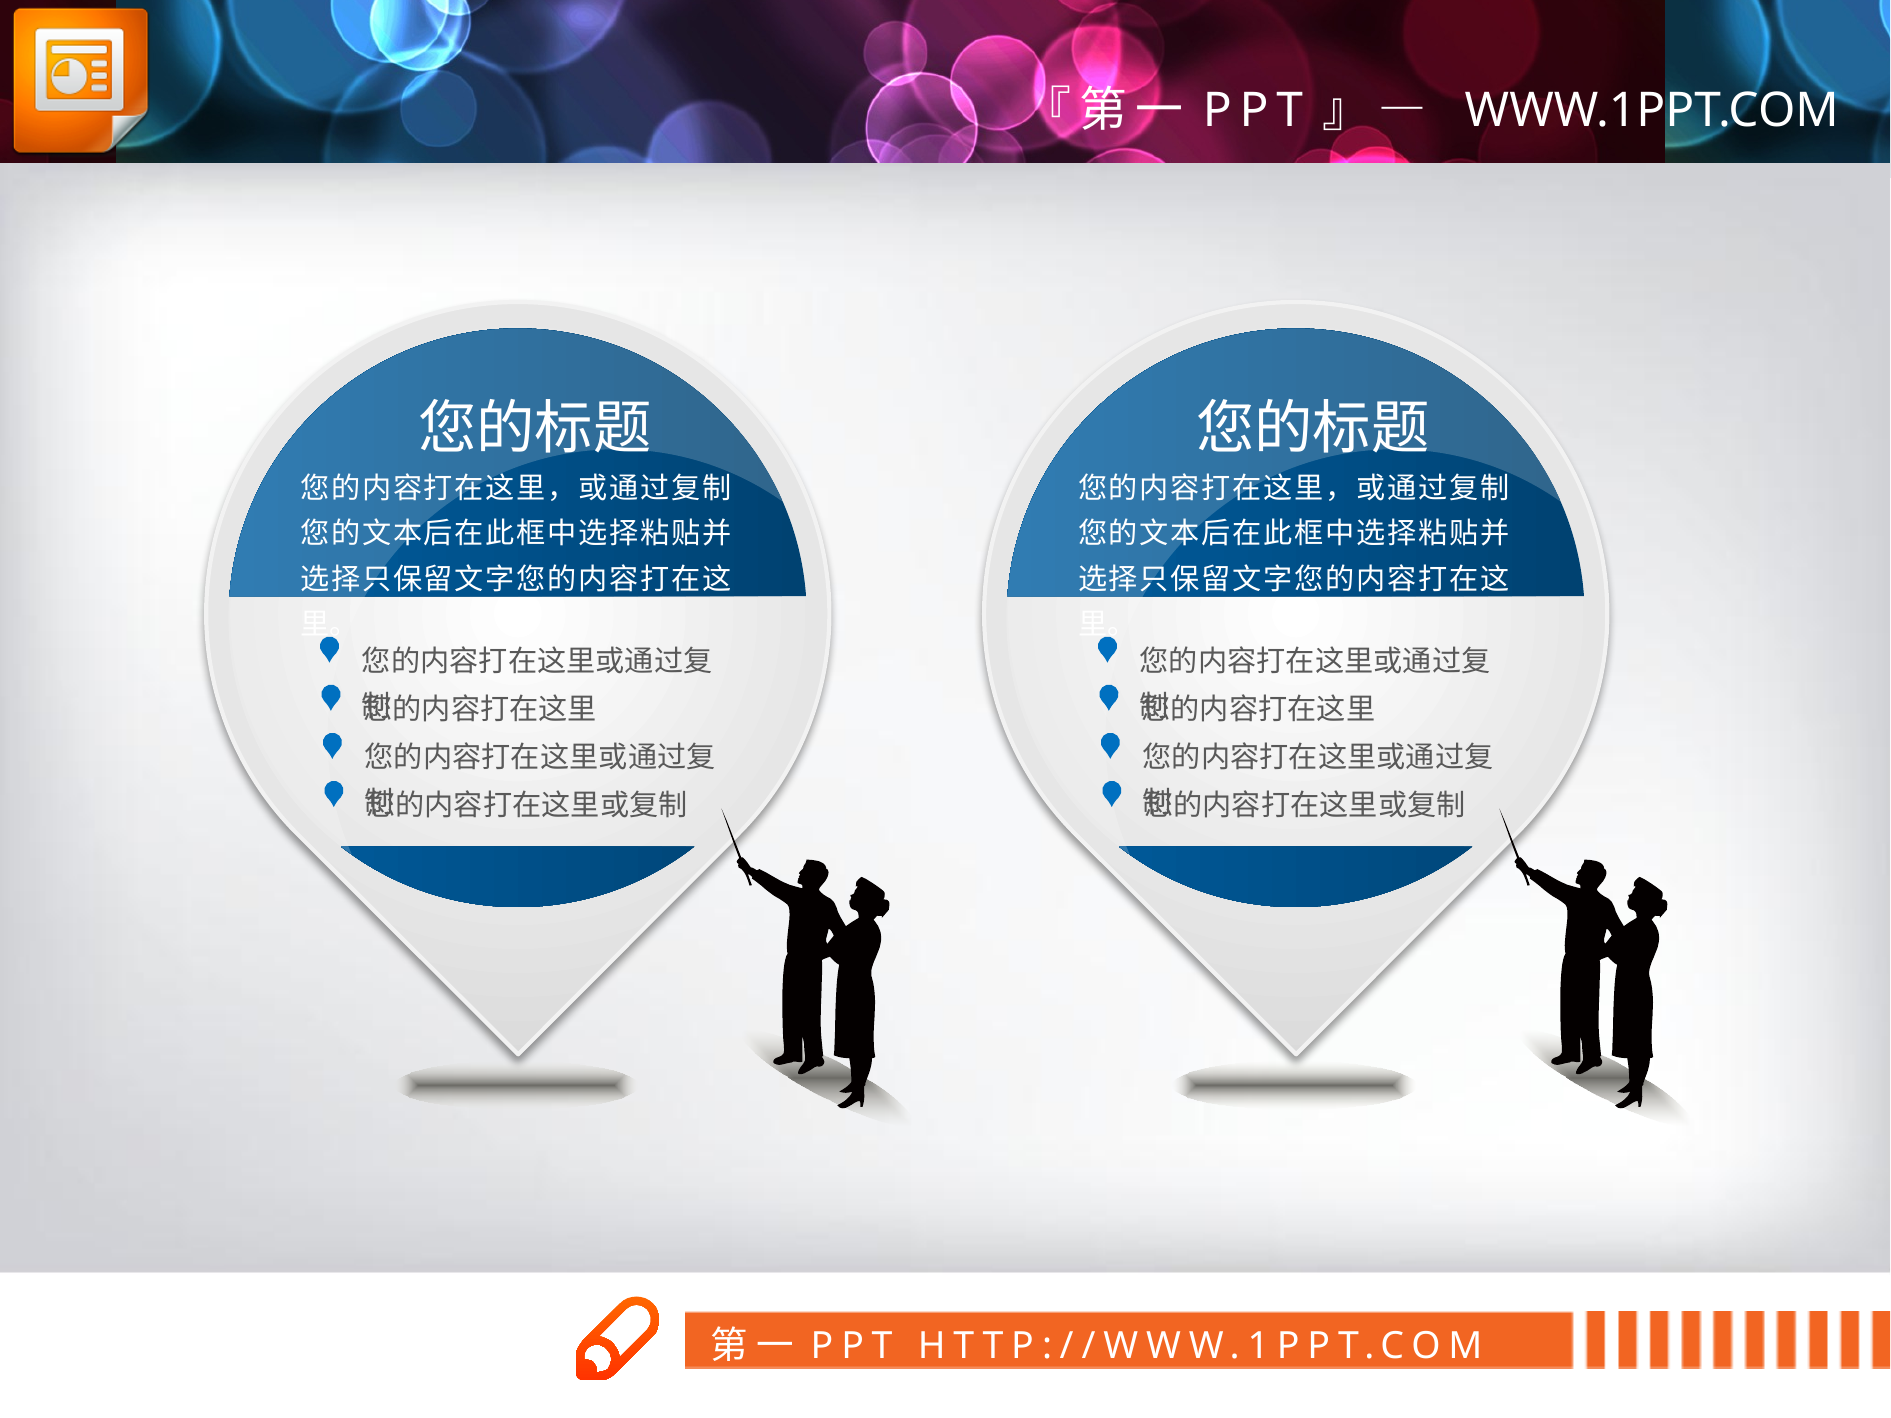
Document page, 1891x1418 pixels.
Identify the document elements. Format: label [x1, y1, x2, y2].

text_box [983, 301, 1702, 1110]
text_box [205, 301, 924, 1110]
picture [0, 0, 1891, 1275]
picture [685, 1311, 1891, 1369]
